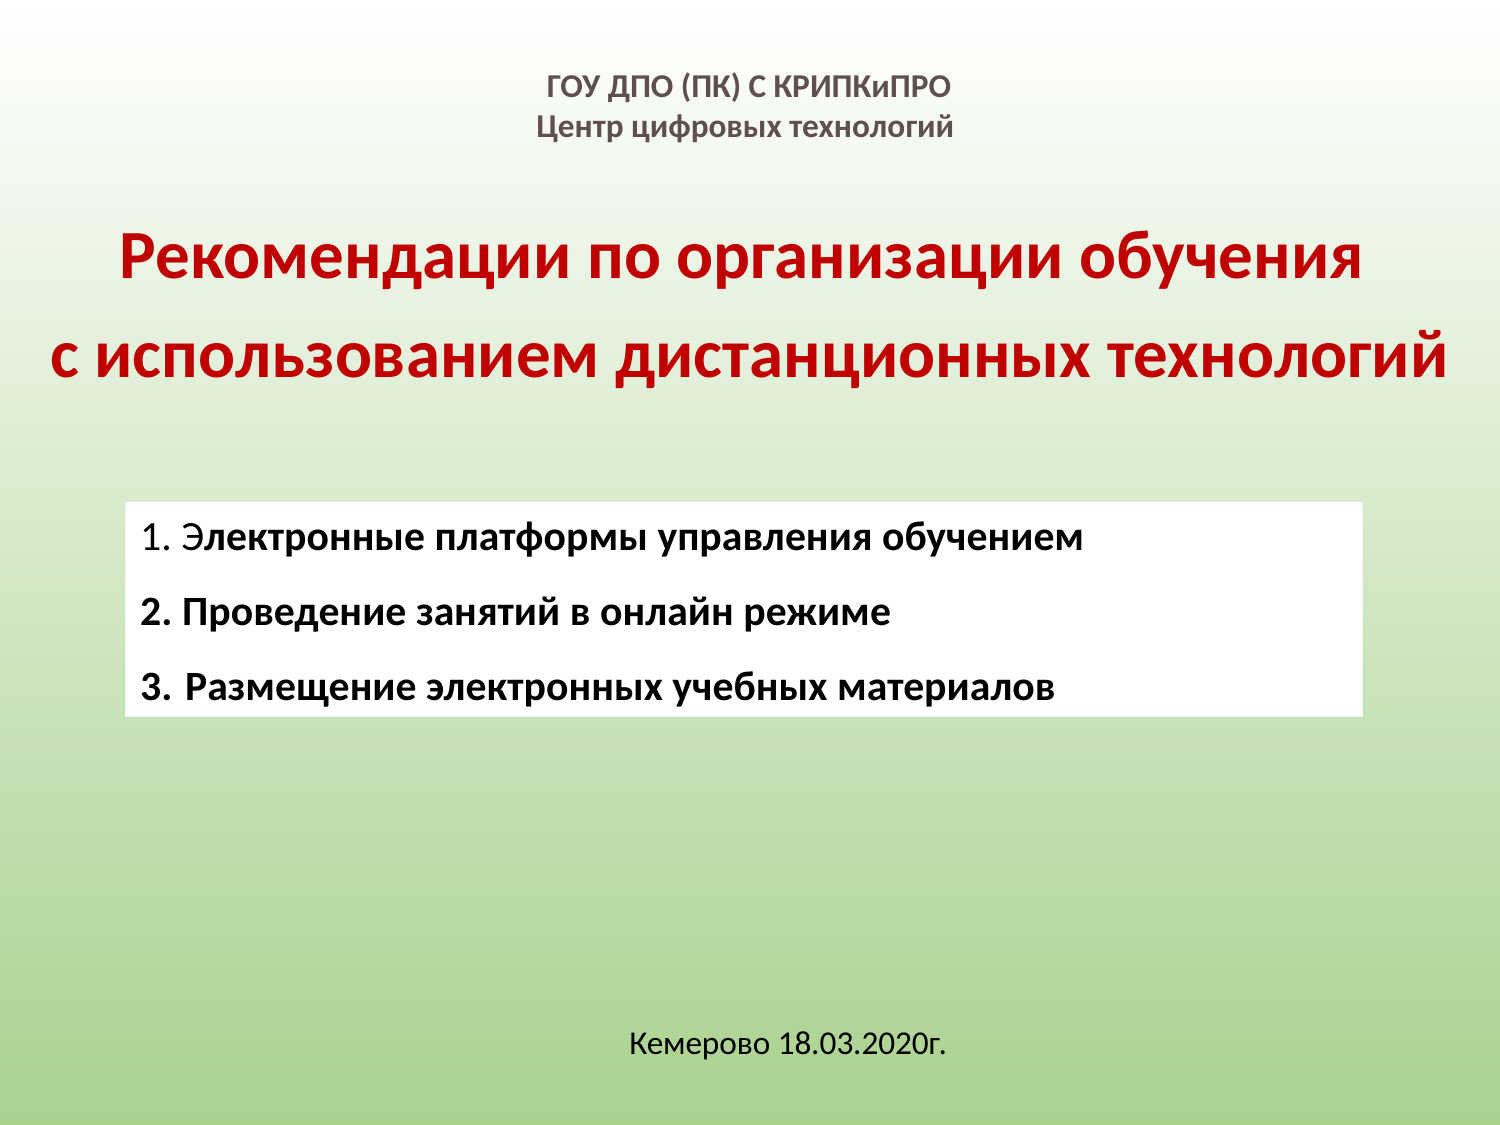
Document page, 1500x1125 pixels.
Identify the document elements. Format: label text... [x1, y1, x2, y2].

text_box ГОУ ДПО (ПК) С КРИПКиПРО Центр цифровых технологий [59, 56, 1440, 152]
text_box 1. Электронные платформы управления обучением 2. Проведение занятий в онлайн режиме 3. Размещение электронных учебных материалов [125, 501, 1363, 717]
text_box Рекомендации по организации обучения с использованием дистанционных технологий [0, 188, 1500, 399]
text_box Кемерово 18.03.2020г. [614, 1013, 971, 1069]
